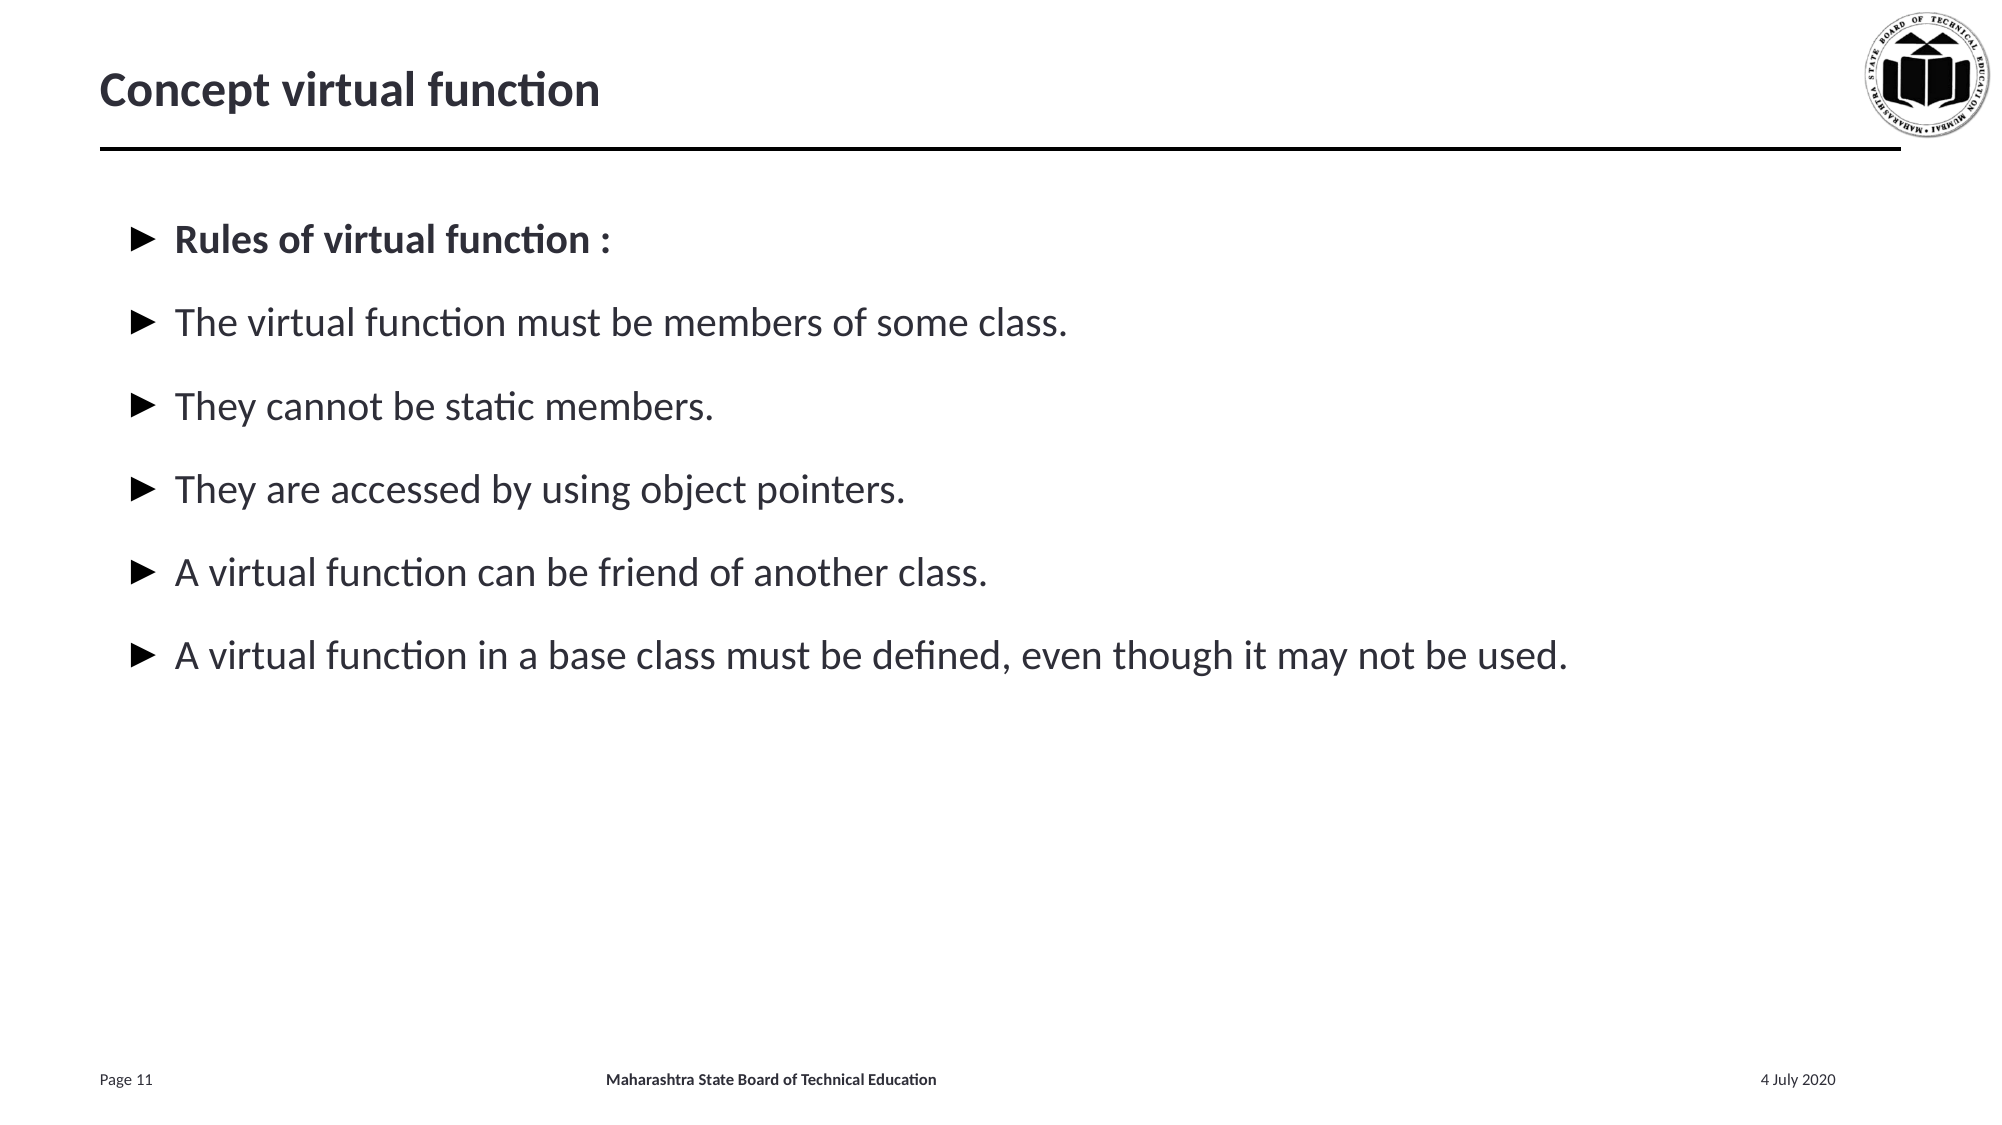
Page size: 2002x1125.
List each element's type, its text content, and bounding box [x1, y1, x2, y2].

title Concept virtual function [100, 66, 1901, 127]
picture [1852, 0, 2001, 149]
list Rules of virtual function : The virtual function must be members of some class. They cannot be static members. They are accessed by using object pointers. A virtual function can be friend of another class. A virtual function in a base class must be defined, even though it may not be used. [100, 186, 1901, 999]
